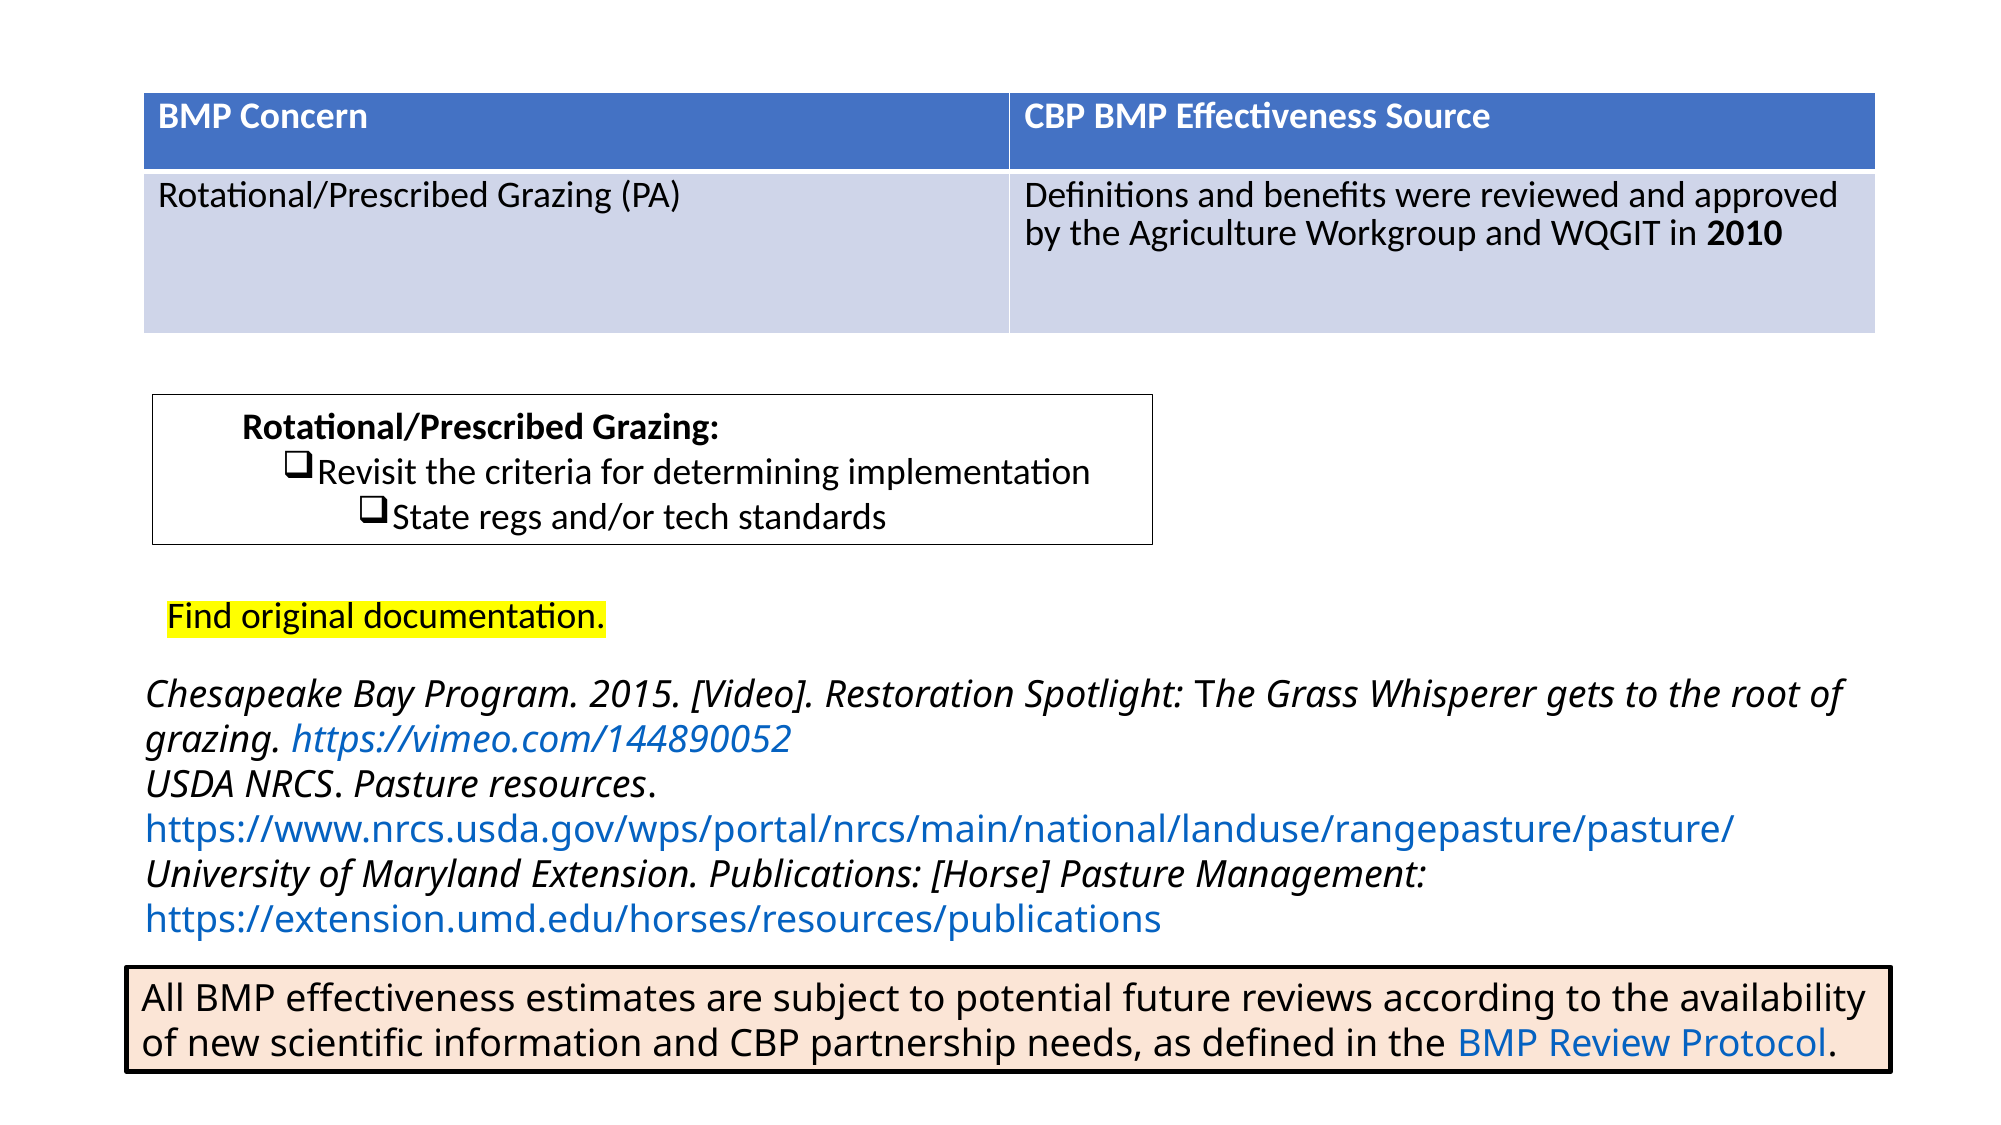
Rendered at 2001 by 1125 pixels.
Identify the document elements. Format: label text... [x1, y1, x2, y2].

text_box Find original documentation. [152, 583, 634, 644]
table_cell Rotational/Prescribed Grazing (PA) [144, 174, 1009, 333]
text_box All BMP effectiveness estimates are subject to potential future reviews according to the availability of new scientific information and CBP partnership needs, as defined in the BMP Review Protocol. [126, 966, 1891, 1072]
table_cell Definitions and benefits were reviewed and approved by the Agriculture Workgroup and WQGIT in 2010 [1010, 174, 1875, 333]
table_header BMP Concern [144, 93, 1009, 169]
text_box Rotational/Prescribed Grazing: Revisit the criteria for determining implementation State regs and/or tech standards [152, 394, 1153, 545]
table_header CBP BMP Effectiveness Source [1010, 93, 1875, 169]
text_box Chesapeake Bay Program. 2015. [Video]. Restoration Spotlight: The Grass Whisperer gets to the root of grazing. https://vimeo.com/144890052 USDA NRCS. Pasture resources. https://www.nrcs.usda.gov/wps/portal/nrcs/main/national/landuse/rangepasture/pasture/ University of Maryland Extension. Publications: [Horse] Pasture Management: https://extension.umd.edu/horses/resources/publications [130, 662, 1861, 948]
